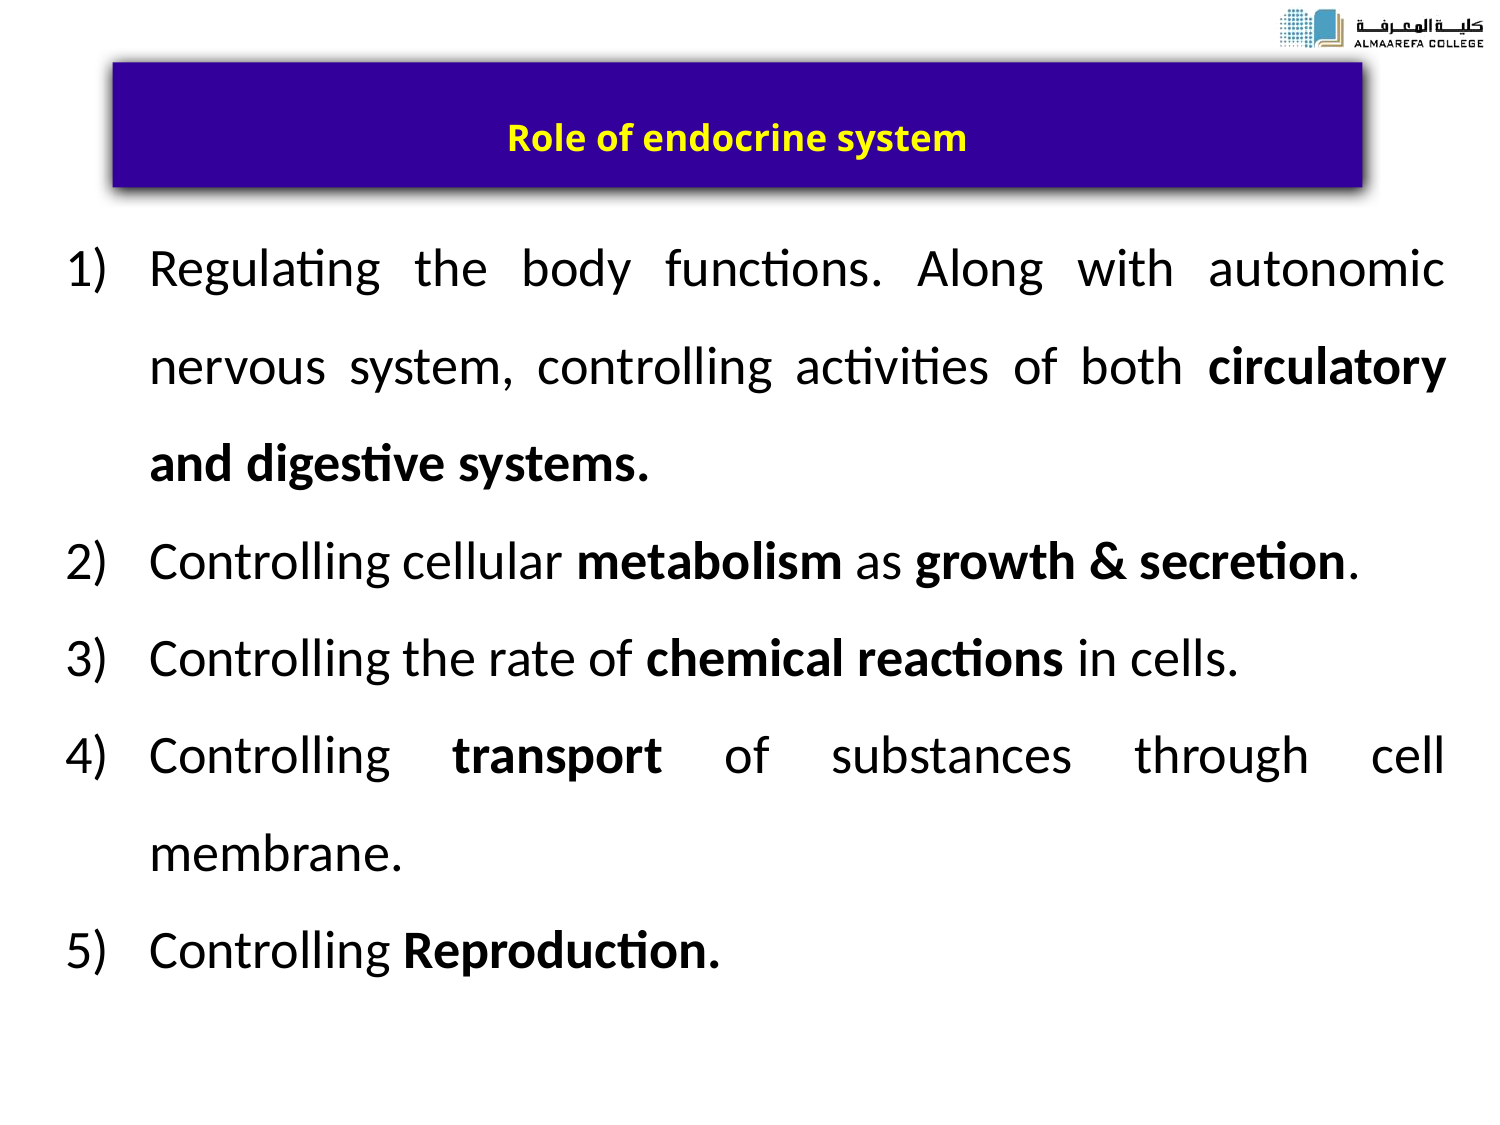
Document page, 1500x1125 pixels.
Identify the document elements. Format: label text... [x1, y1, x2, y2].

picture [1275, 0, 1488, 65]
text_box Regulating the body functions. Along with autonomic nervous system, controlling activities of both circulatory and digestive systems. Controlling cellular metabolism as growth & secretion. Controlling the rate of chemical reactions in cells. Controlling transport of substances through cell membrane. Controlling Reproduction. [49, 192, 1463, 1125]
title Role of endocrine system [112, 62, 1363, 188]
